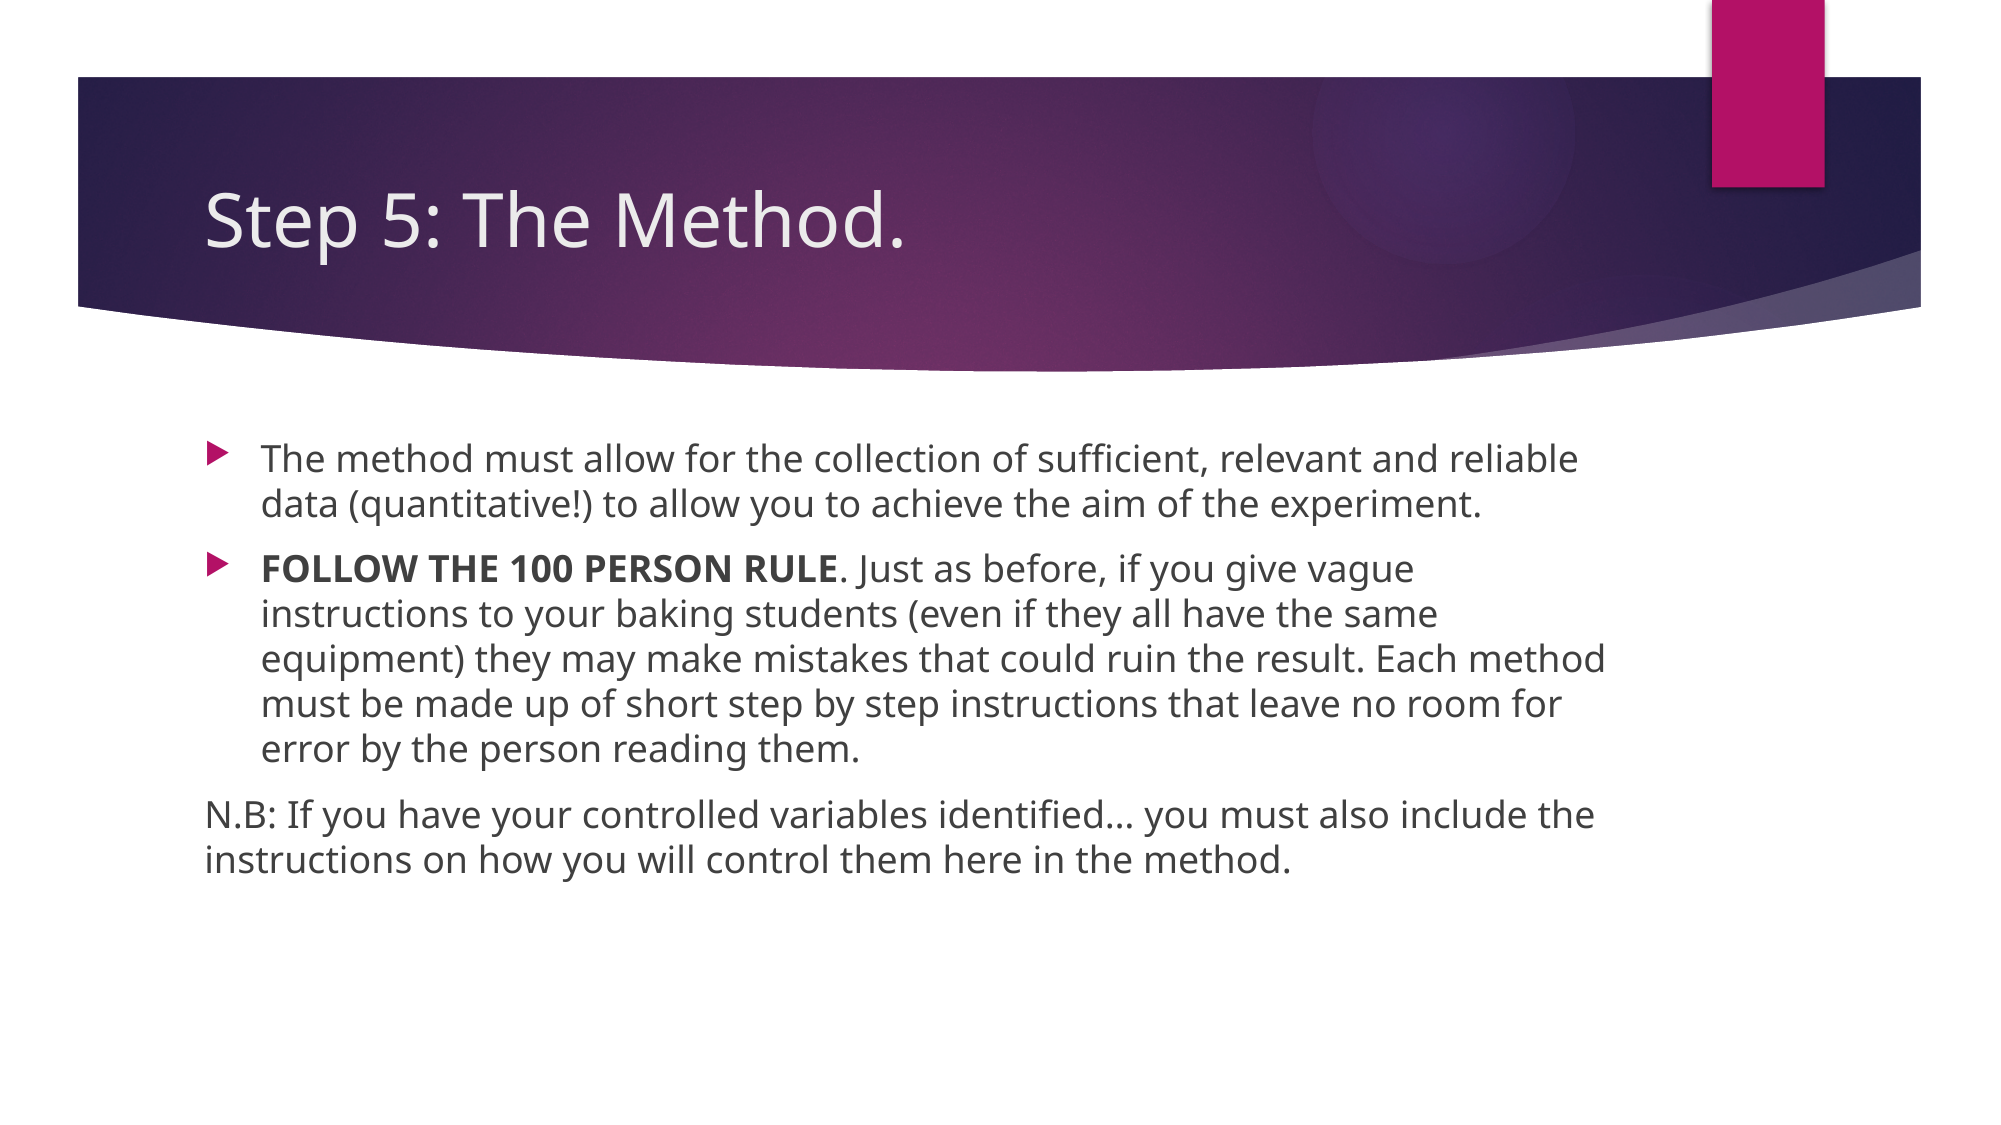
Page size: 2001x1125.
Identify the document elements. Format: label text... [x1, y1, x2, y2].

title Step 5: The Method. [189, 159, 1627, 276]
list The method must allow for the collection of sufficient, relevant and reliable data (quantitative!) to allow you to achieve the aim of the experiment. FOLLOW THE 100 PERSON RULE. Just as before, if you give vague instructions to your baking students (even if they all have the same equipment) they may make mistakes that could ruin the result. Each method must be made up of short step by step instructions that leave no room for error by the person reading them. N.B: If you have your controlled variables identified… you must also include the instructions on how you will control them here in the method. [189, 427, 1638, 988]
